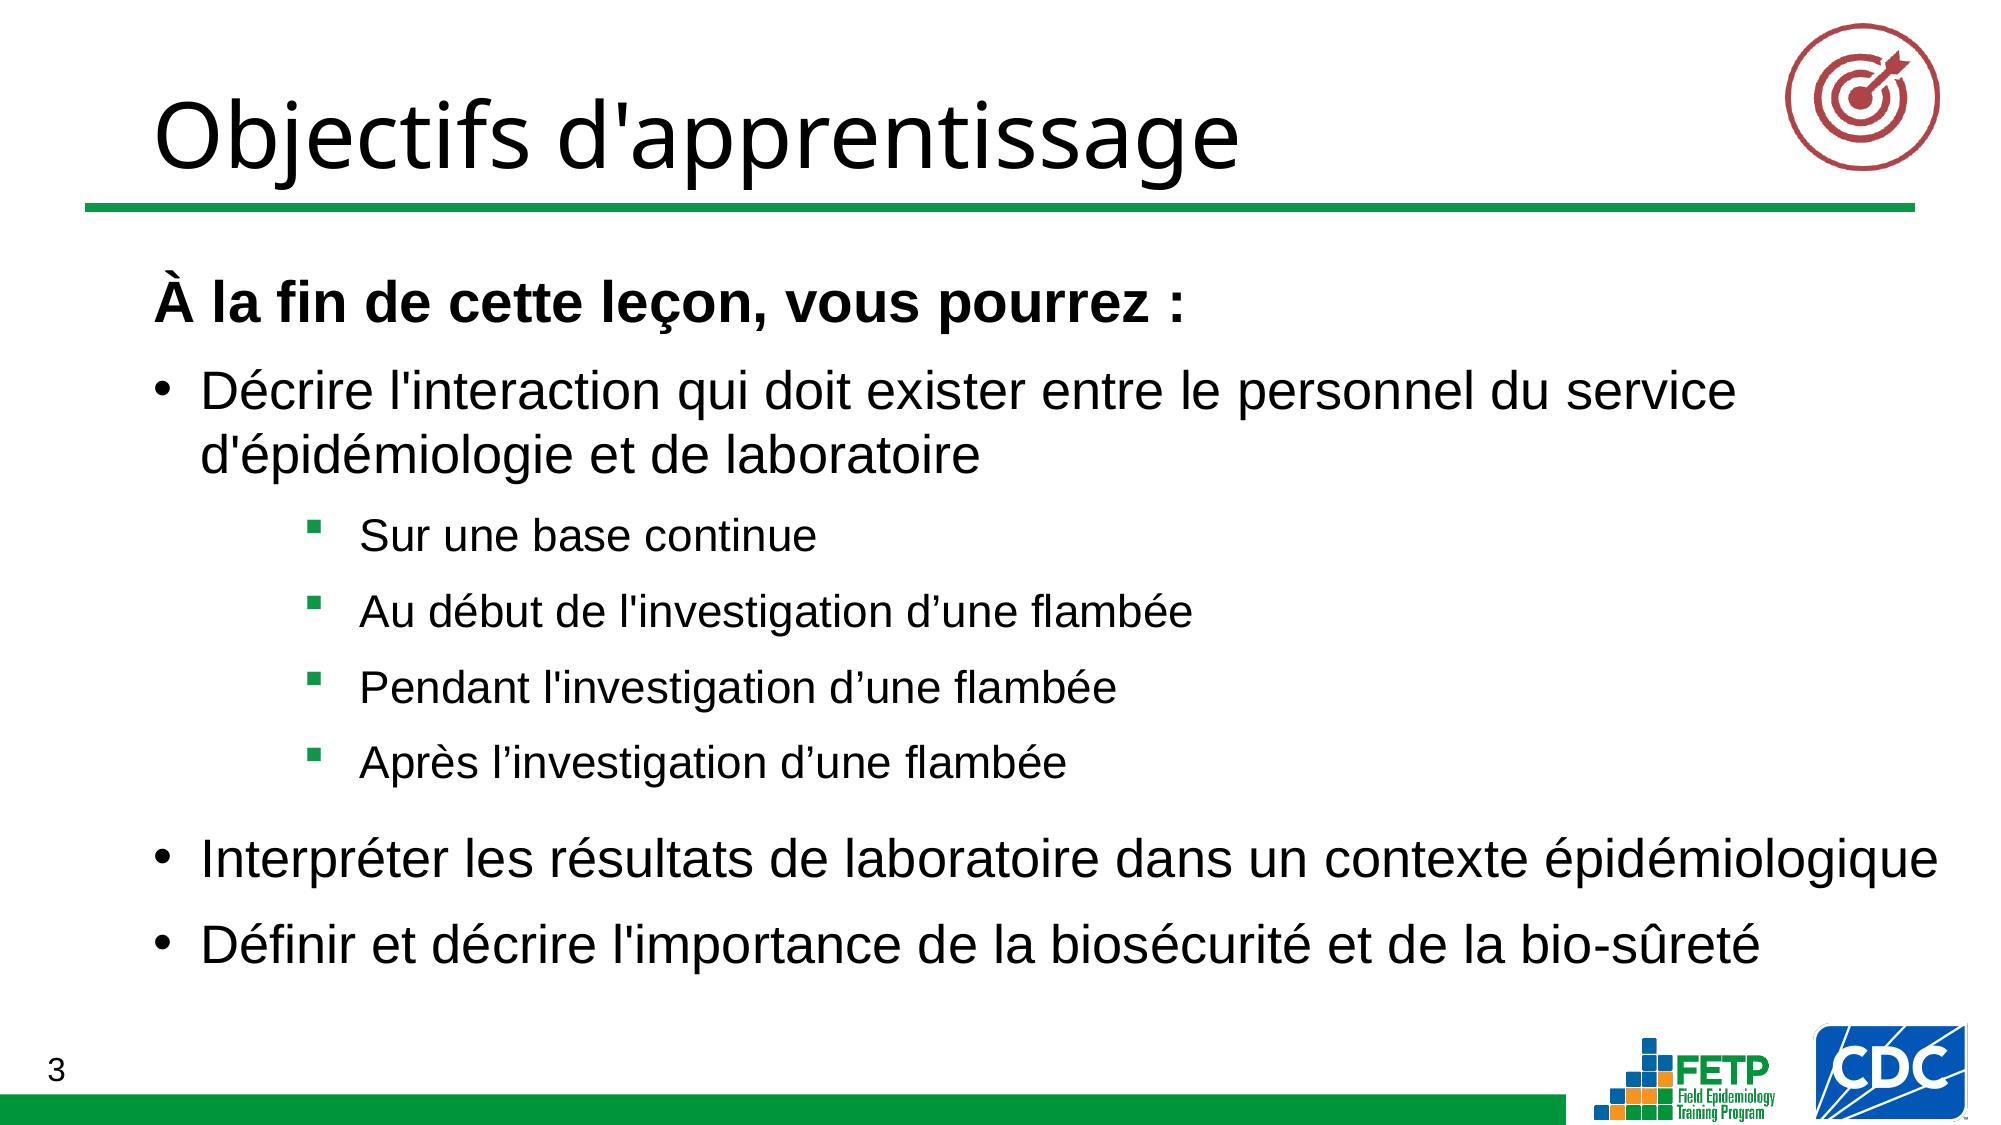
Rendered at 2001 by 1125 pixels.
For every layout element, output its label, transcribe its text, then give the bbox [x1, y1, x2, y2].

list À la fin de cette leçon, vous pourrez : Décrire l'interaction qui doit exister entre le personnel du service d'épidémiologie et de laboratoire Sur une base continue Au début de l'investigation d’une flambée Pendant l'investigation d’une flambée Après l’investigation d’une flambée Interpréter les résultats de laboratoire dans un contexte épidémiologique Définir et décrire l'importance de la biosécurité et de la bio-sûreté [138, 256, 2000, 985]
picture [1785, 23, 1940, 171]
picture [1594, 1038, 1775, 1122]
picture [1813, 1023, 1968, 1122]
